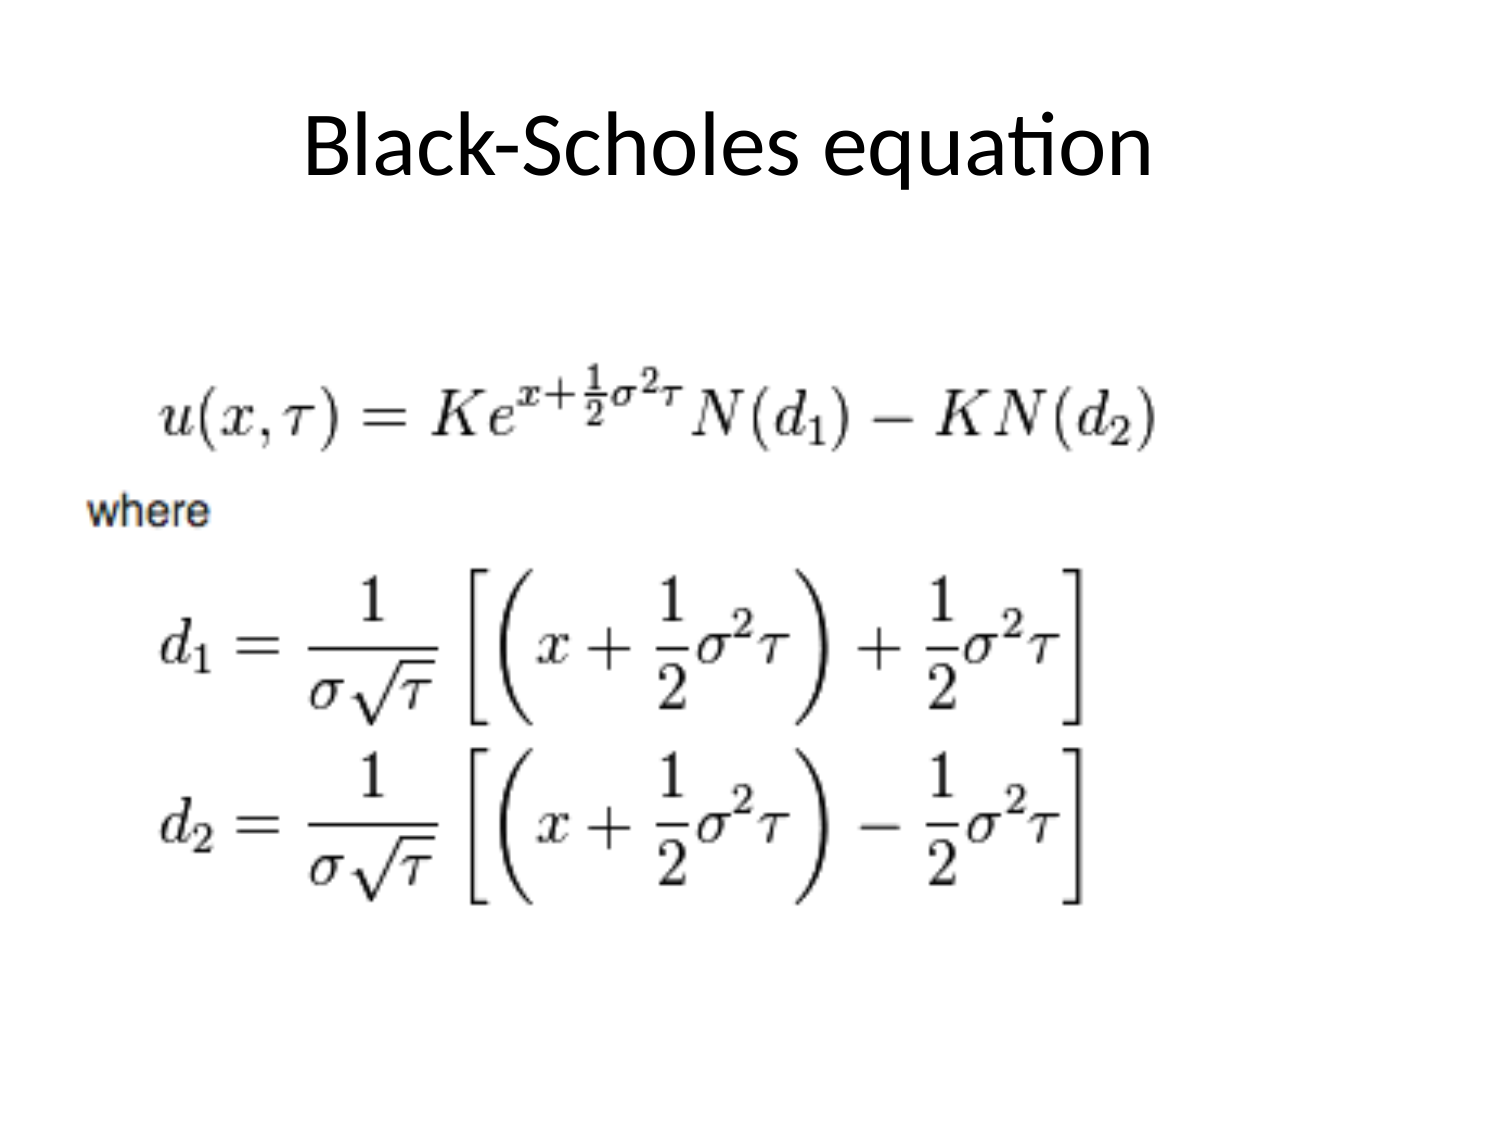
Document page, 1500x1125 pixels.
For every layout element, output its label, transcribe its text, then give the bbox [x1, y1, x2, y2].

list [74, 262, 1426, 1006]
title Black-Scholes equation [75, 45, 1425, 233]
